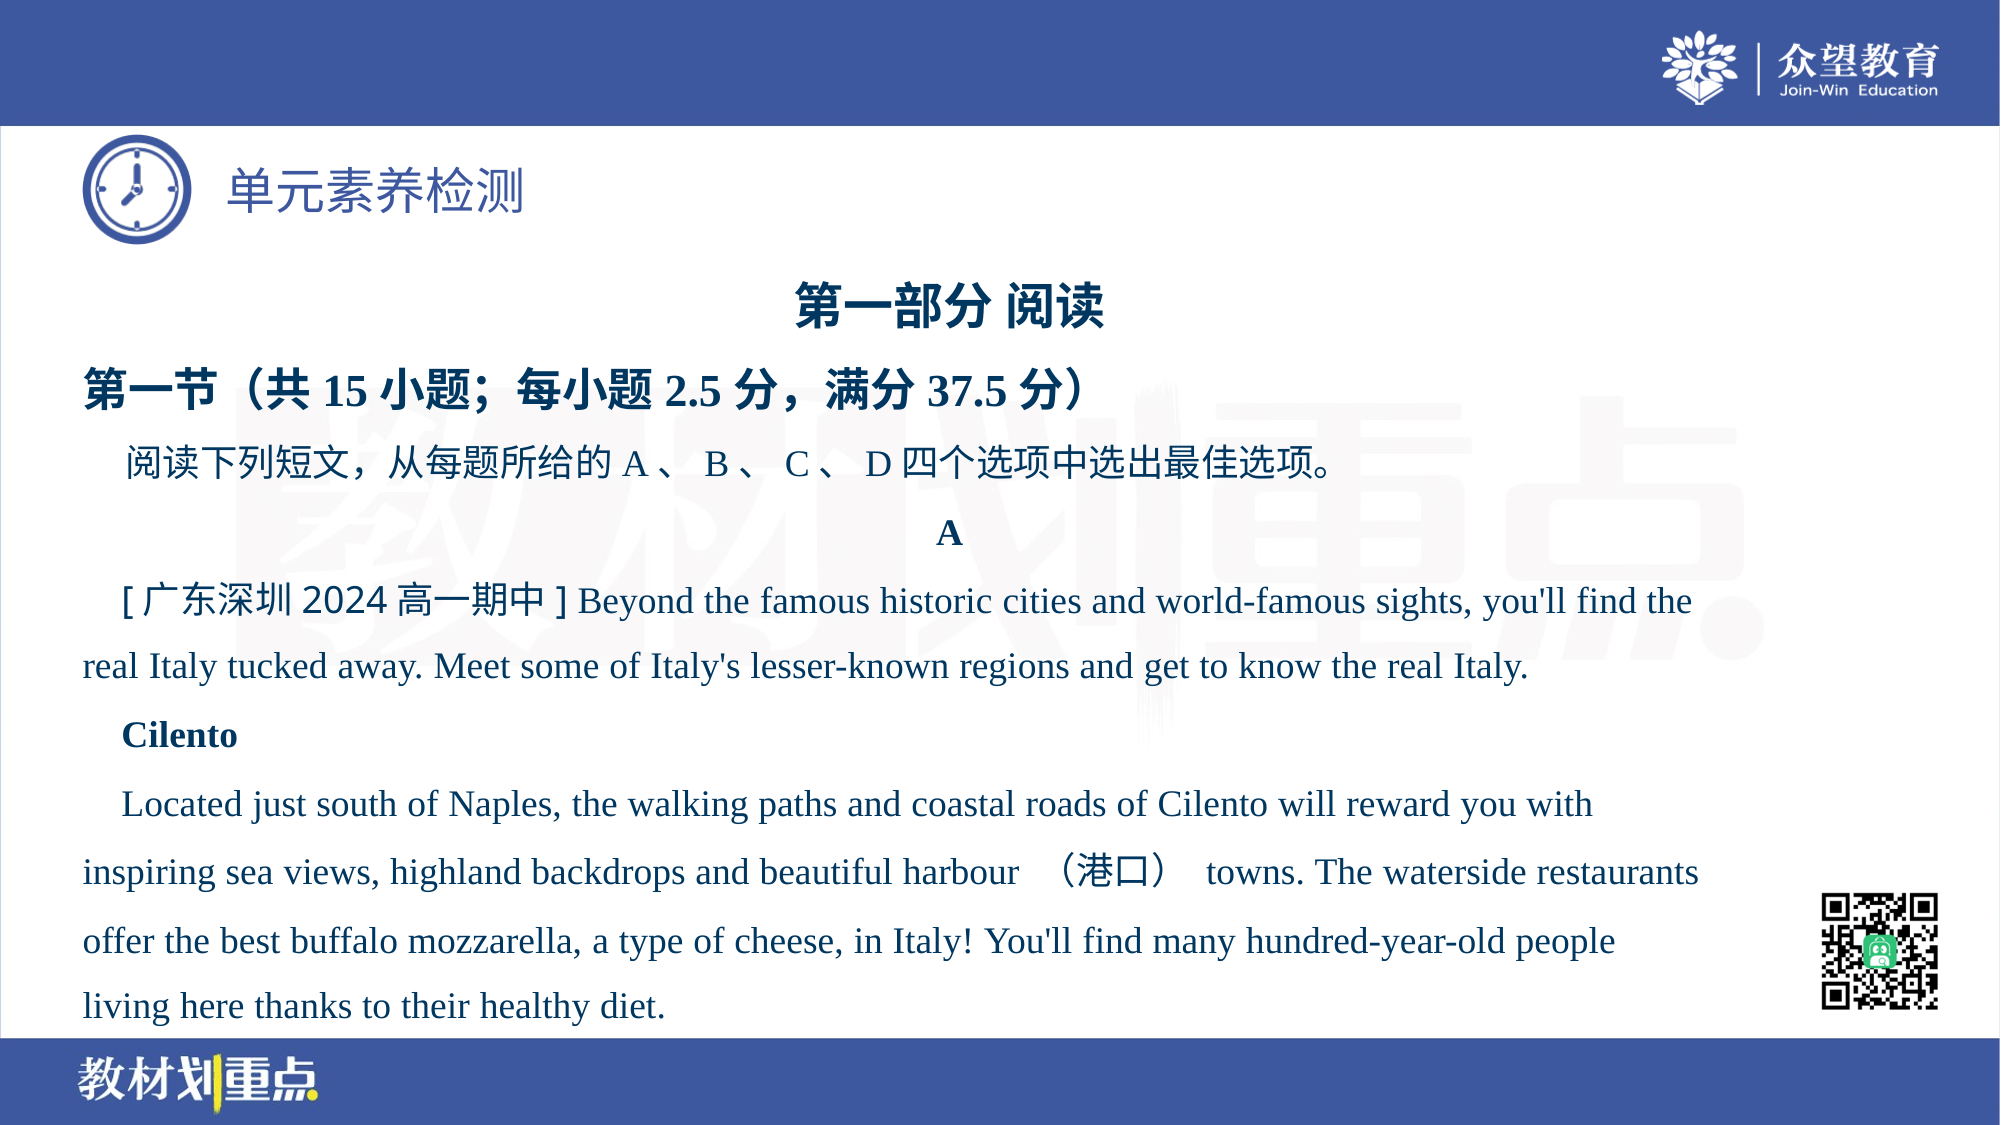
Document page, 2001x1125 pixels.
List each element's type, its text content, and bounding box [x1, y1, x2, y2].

text_box 阅读下列短文，从每题所给的A、B、C、D四个选项中选出最佳选项。 A [广东深圳2024高一期中] Beyond the famous historic cities and world-famous sights, you'll find the real Italy tucked away. Meet some of Italy's lesser-known regions and get to know the real Italy. [82, 414, 1817, 679]
picture [0, 0, 2000, 1125]
text_box 第一节（共15小题；每小题2.5分，满分37.5分） [82, 334, 1817, 414]
text_box Cilento Located just south of Naples, the walking paths and coastal roads of Cilento will reward you with inspiring sea views, highland backdrops and beautiful harbour （港口） towns. The waterside restaurants offer the best buffalo mozzarella, a type of cheese, in Italy! You'll find many hundred-year-old people living here thanks to their healthy diet. [82, 686, 1817, 1019]
text_box 第一部分 阅读 [82, 247, 1817, 334]
